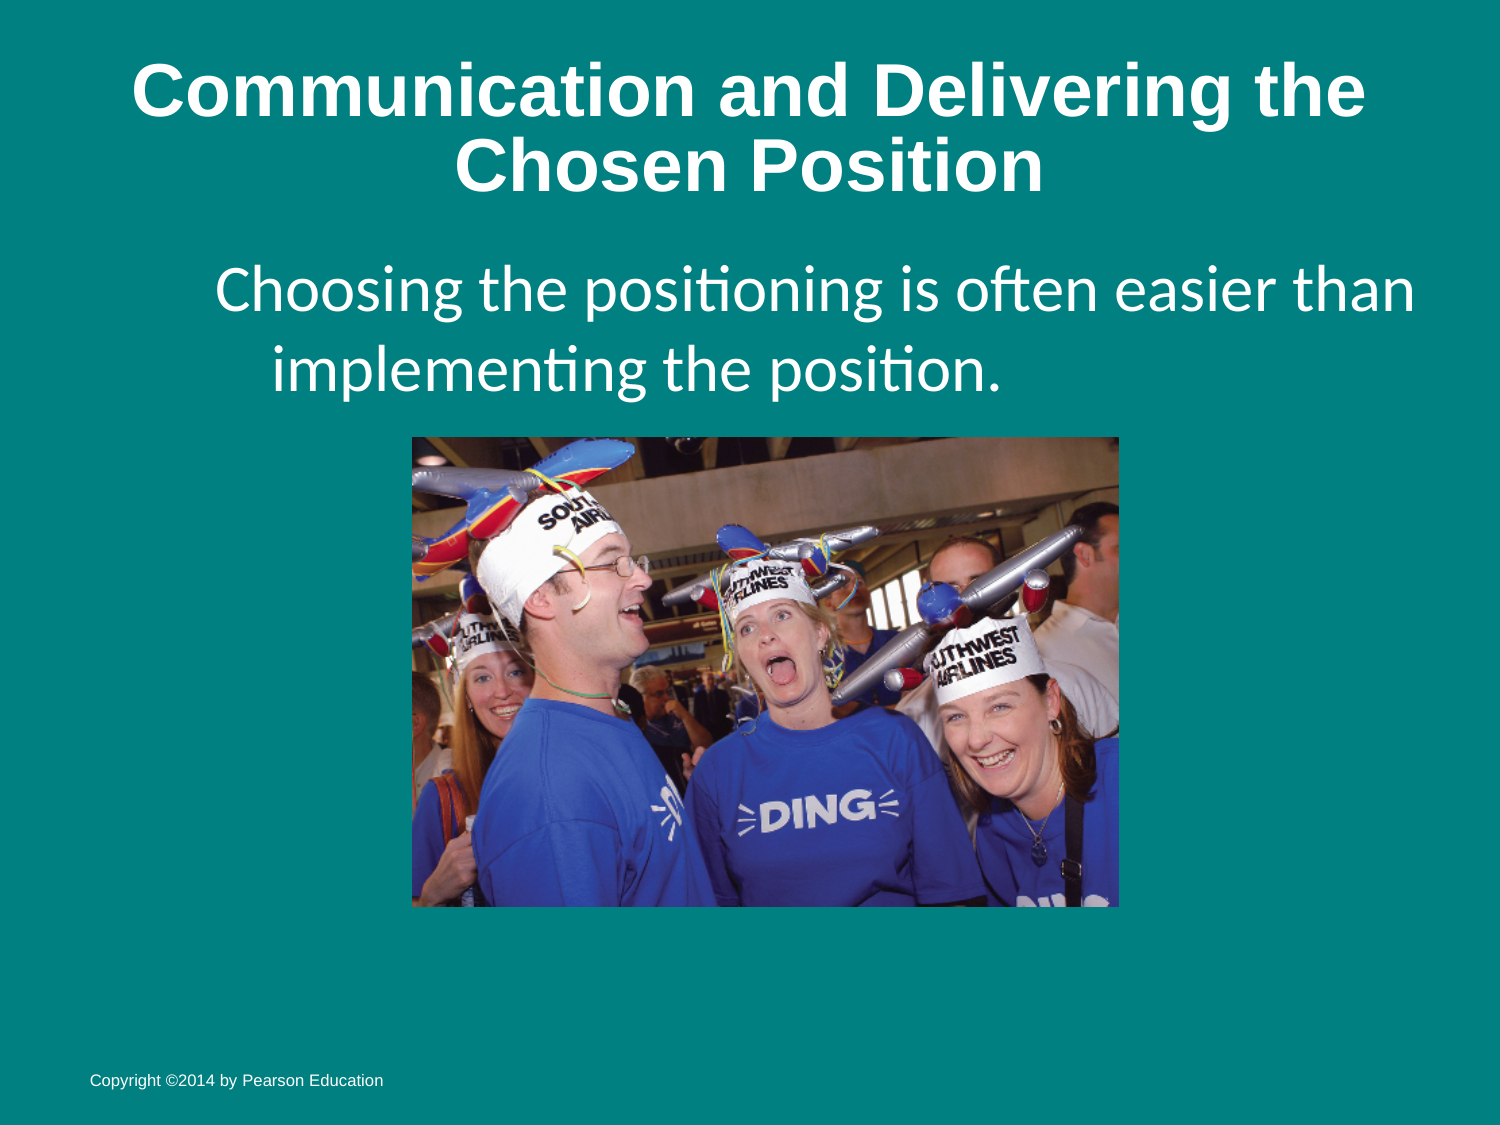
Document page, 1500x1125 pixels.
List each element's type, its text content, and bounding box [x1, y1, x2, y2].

picture [412, 437, 1120, 907]
title Communication and Delivering the Chosen Position [112, 37, 1388, 226]
list Choosing the positioning is often easier than implementing the position. [199, 237, 1500, 913]
text_box Copyright ©2014 by Pearson Education [74, 1062, 825, 1098]
